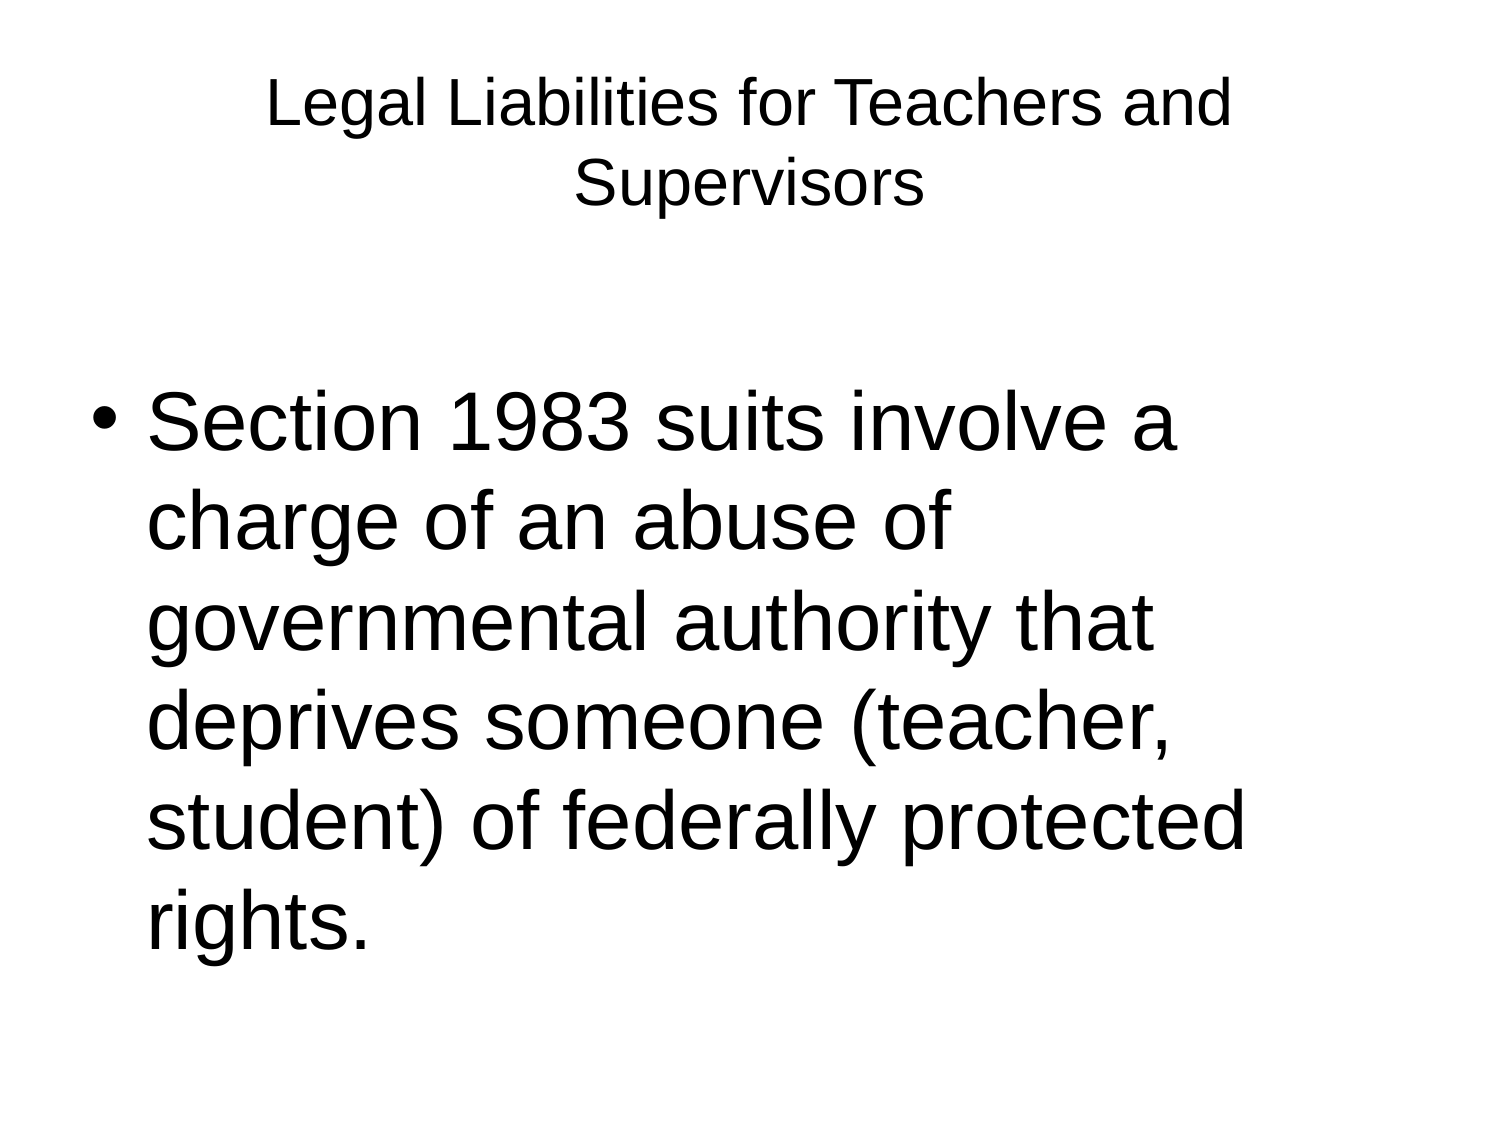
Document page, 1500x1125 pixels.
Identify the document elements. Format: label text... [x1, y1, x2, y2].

list Section 1983 suits involve a charge of an abuse of governmental authority that deprives someone (teacher, student) of federally protected rights. [74, 262, 1426, 1006]
title Legal Liabilities for Teachers and Supervisors [74, 44, 1426, 233]
